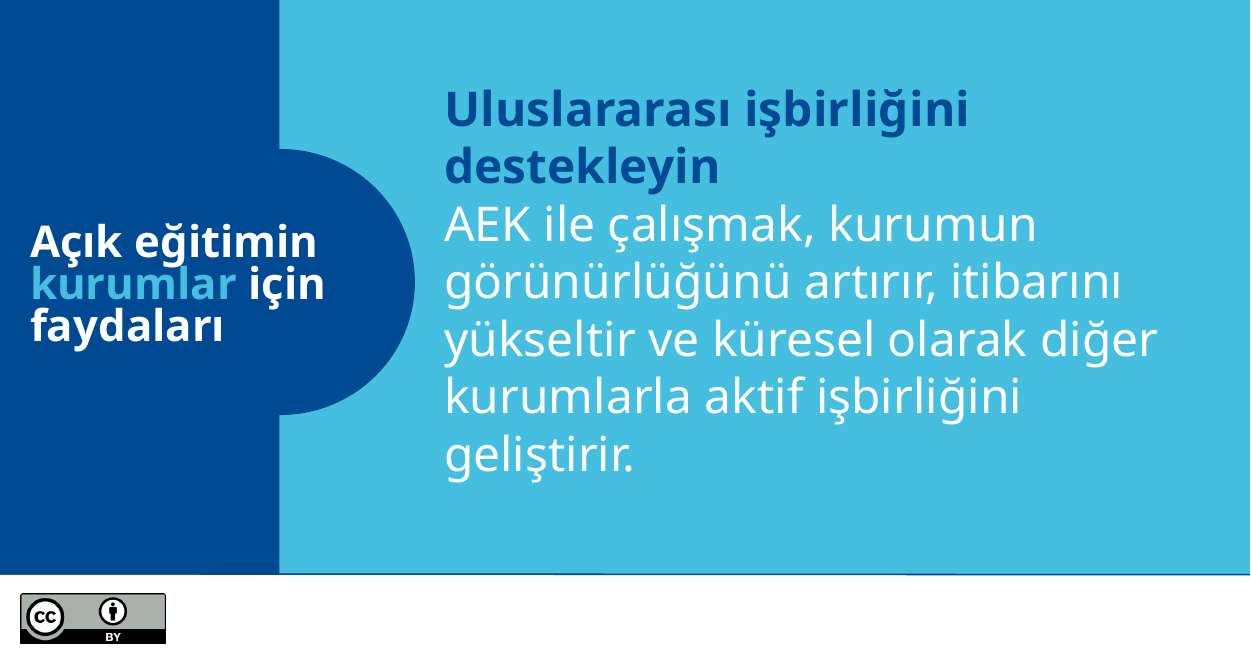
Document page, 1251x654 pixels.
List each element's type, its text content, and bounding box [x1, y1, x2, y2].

text_box Uluslararası işbirliğini destekleyin AEK ile çalışmak, kurumun görünürlüğünü artırır, itibarını yükseltir ve küresel olarak diğer kurumlarla aktif işbirliğini geliştirir. [429, 63, 1179, 496]
text_box [167, 148, 415, 355]
text_box Açık eğitimin kurumlar için faydaları [15, 209, 393, 366]
text_box [0, 582, 1250, 654]
text_box [0, 0, 280, 573]
text_box [175, 366, 385, 416]
picture [20, 592, 166, 645]
